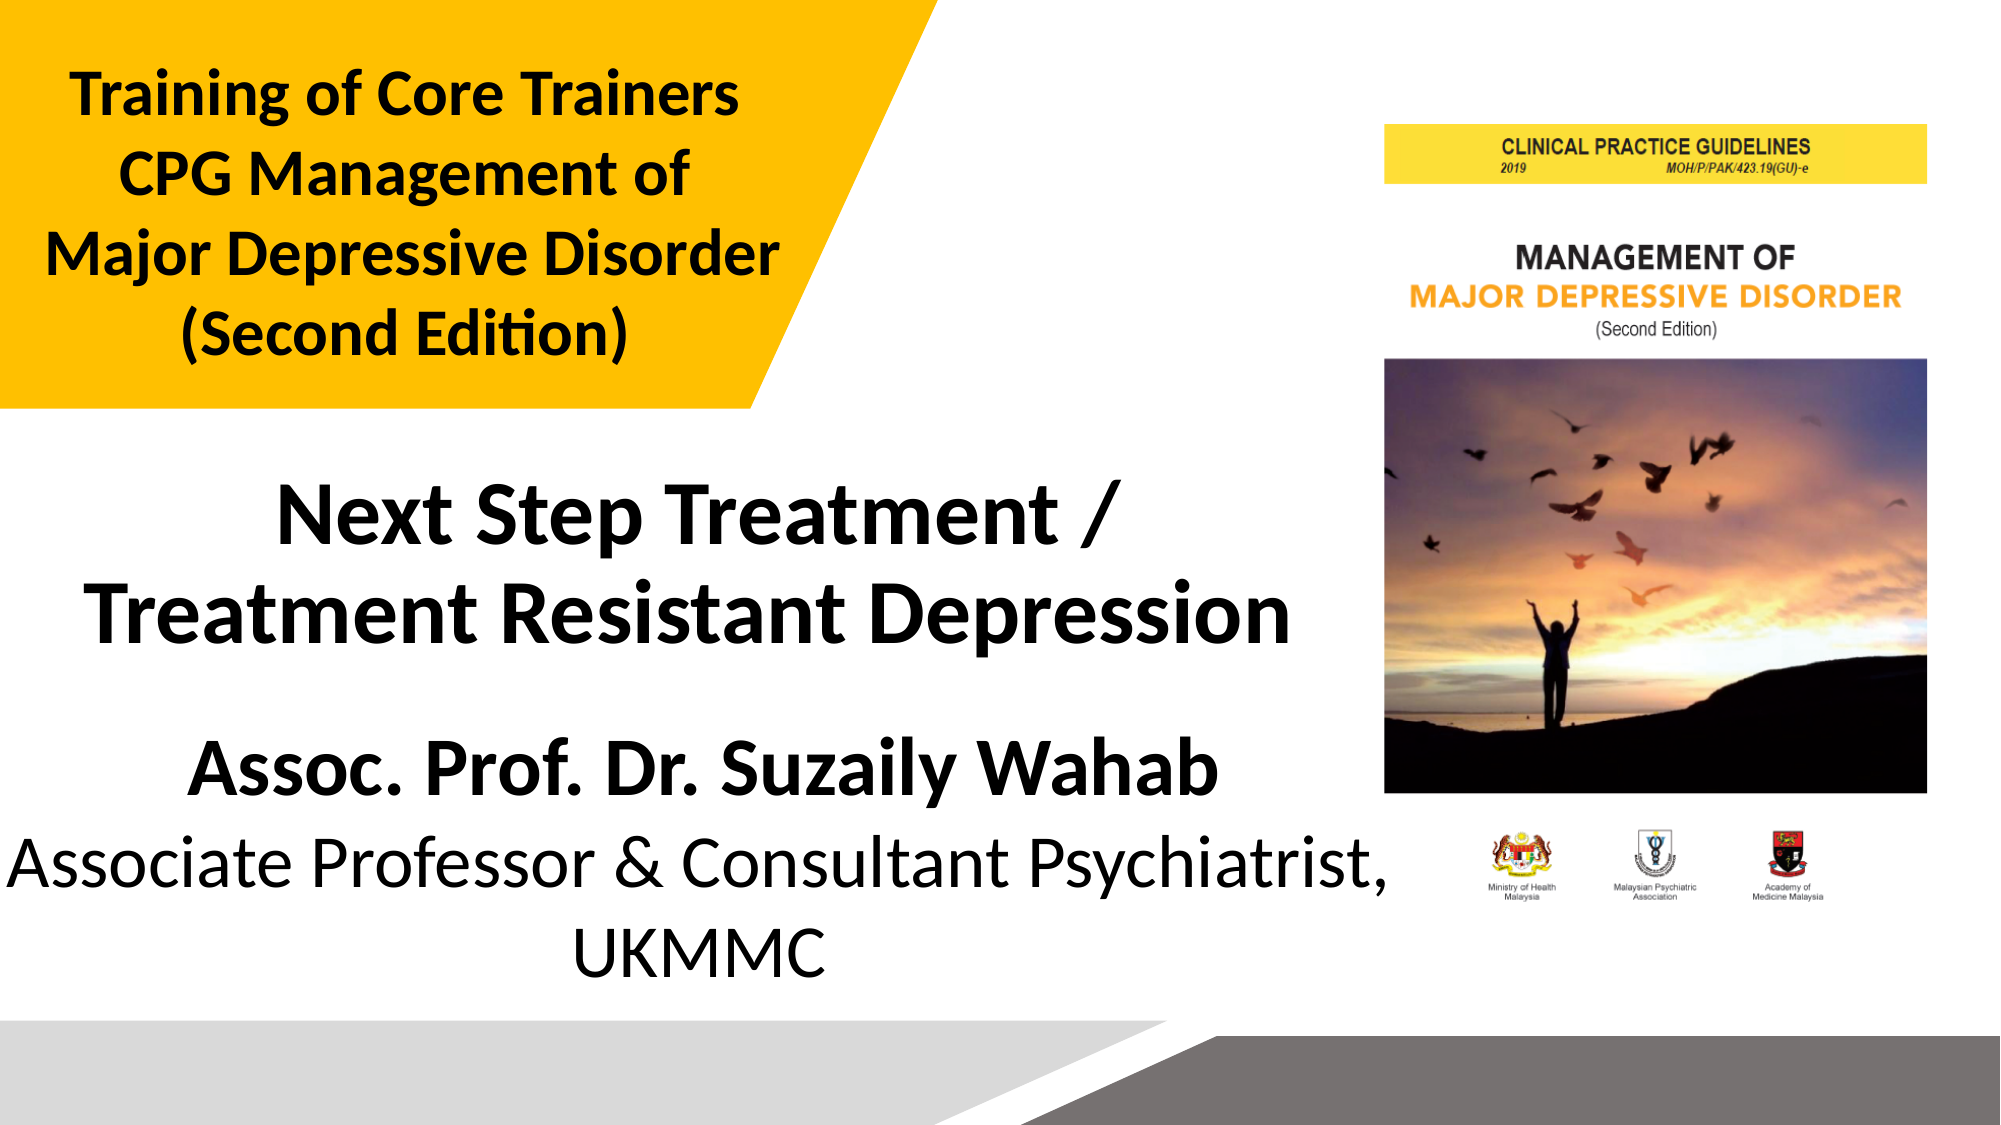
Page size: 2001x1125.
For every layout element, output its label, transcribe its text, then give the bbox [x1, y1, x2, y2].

picture [1384, 124, 1928, 924]
text_box [0, 1019, 1168, 1125]
text_box Assoc. Prof. Dr. Suzaily Wahab Associate Professor & Consultant Psychiatrist, UKMMC [0, 704, 1445, 1000]
text_box [0, 0, 939, 216]
text_box [1020, 1035, 2000, 1125]
text_box [0, 377, 766, 410]
subtitle Next Step Treatment / Treatment Resistant Depression [60, 457, 1337, 704]
text_box Training of Core Trainers CPG Management of Major Depressive Disorder (Second Edition) [0, 41, 840, 377]
